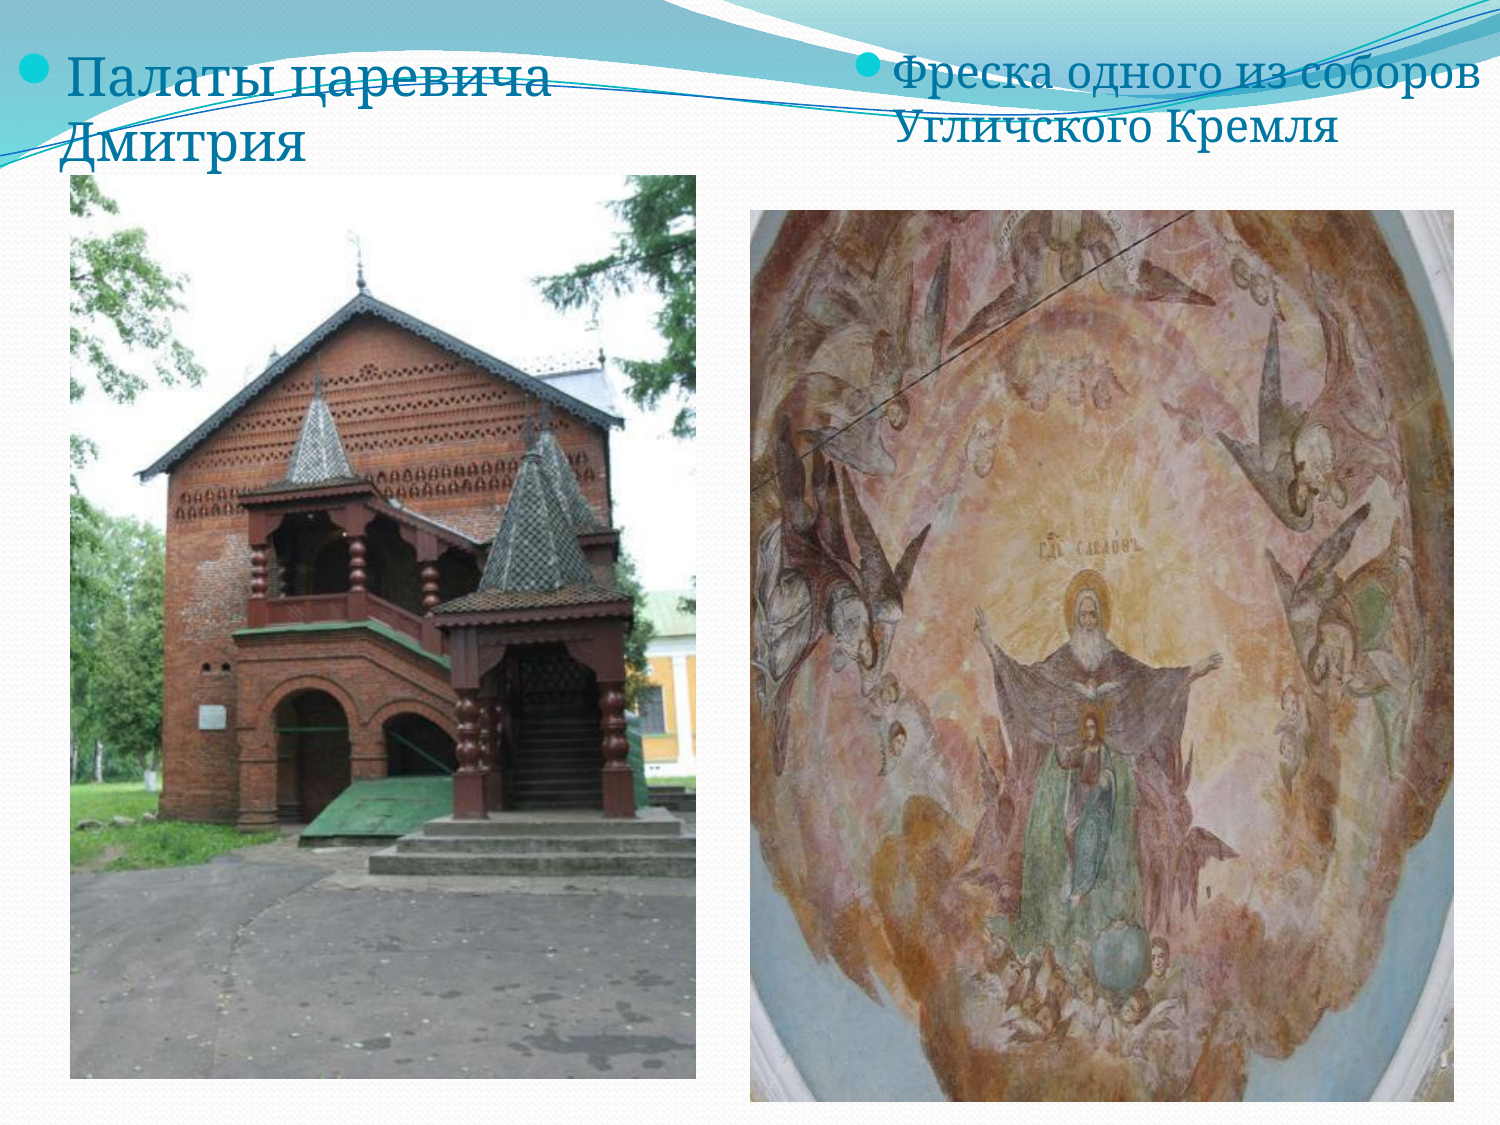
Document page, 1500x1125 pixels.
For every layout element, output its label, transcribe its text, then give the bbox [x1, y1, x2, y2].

picture [70, 175, 696, 1079]
picture [749, 210, 1454, 1102]
list Фреска одного из соборов Угличского Кремля [837, 35, 1500, 211]
list Палаты царевича Дмитрия [0, 35, 663, 258]
